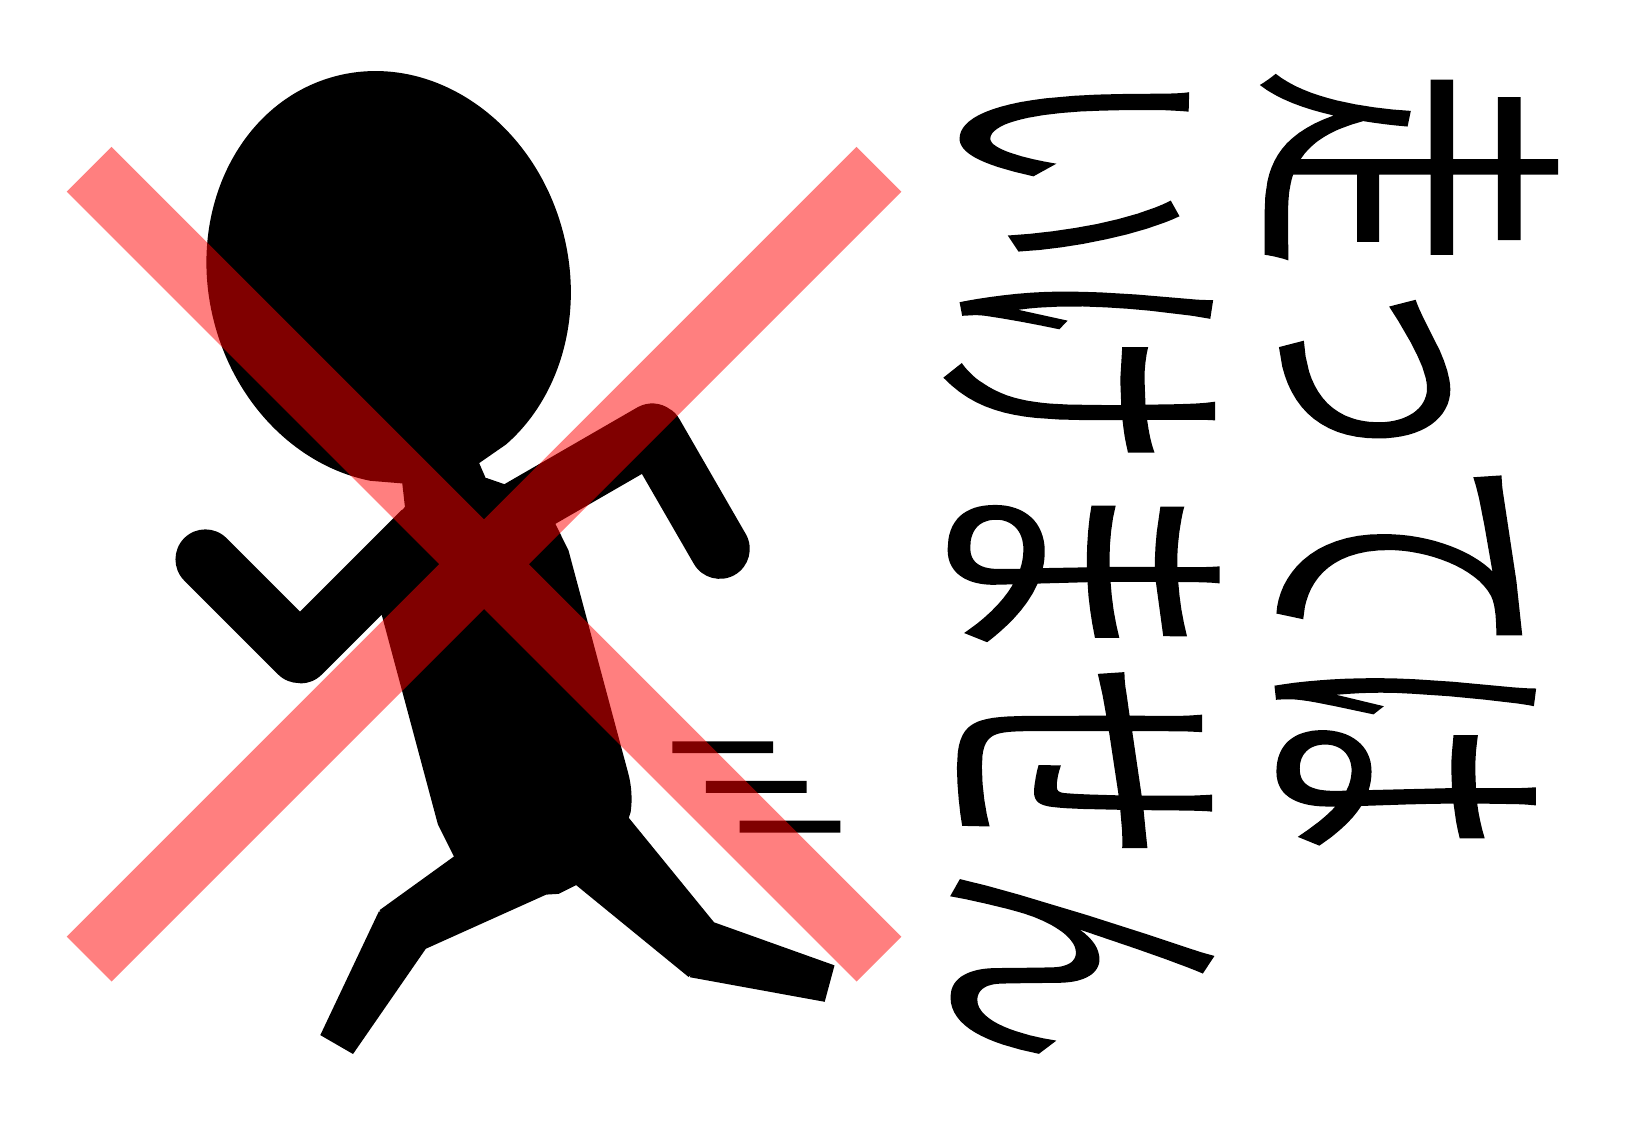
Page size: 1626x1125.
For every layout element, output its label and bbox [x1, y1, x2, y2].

text_box [66, 70, 902, 1055]
